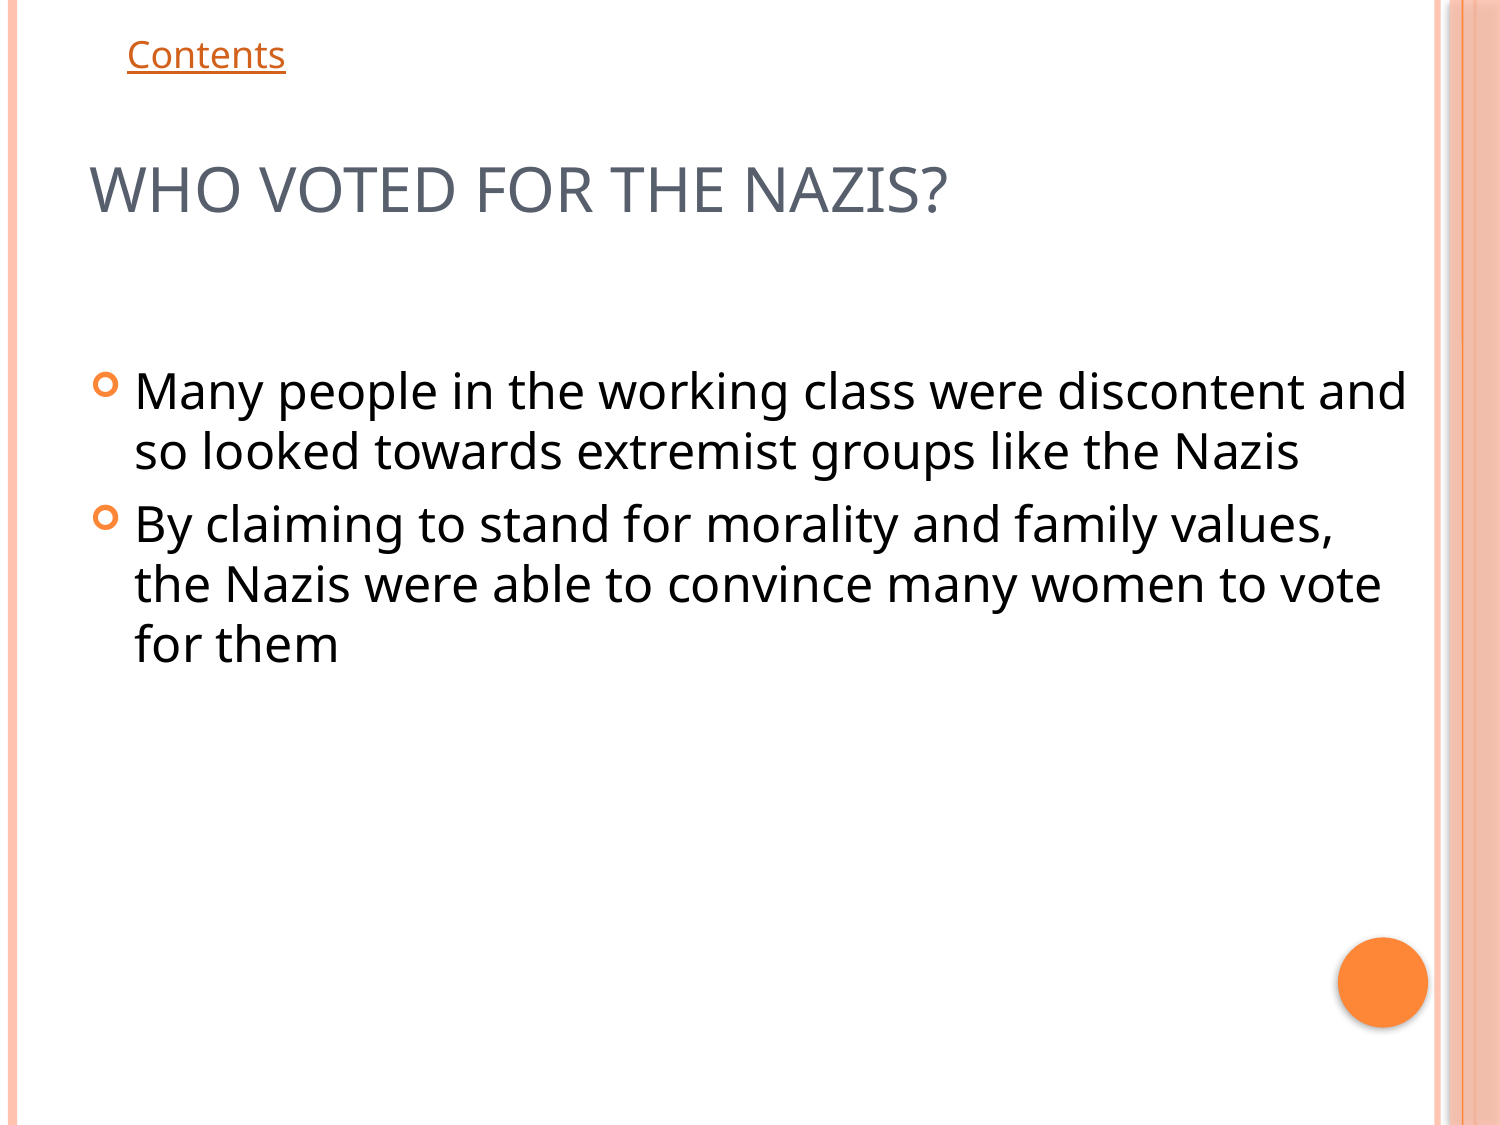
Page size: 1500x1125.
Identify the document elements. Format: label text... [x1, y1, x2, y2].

title Who Voted for the Nazis? [75, 45, 1300, 233]
list Many people in the working class were discontent and so looked towards extremist groups like the Nazis By claiming to stand for morality and family values, the Nazis were able to convince many women to vote for them [74, 351, 1426, 880]
